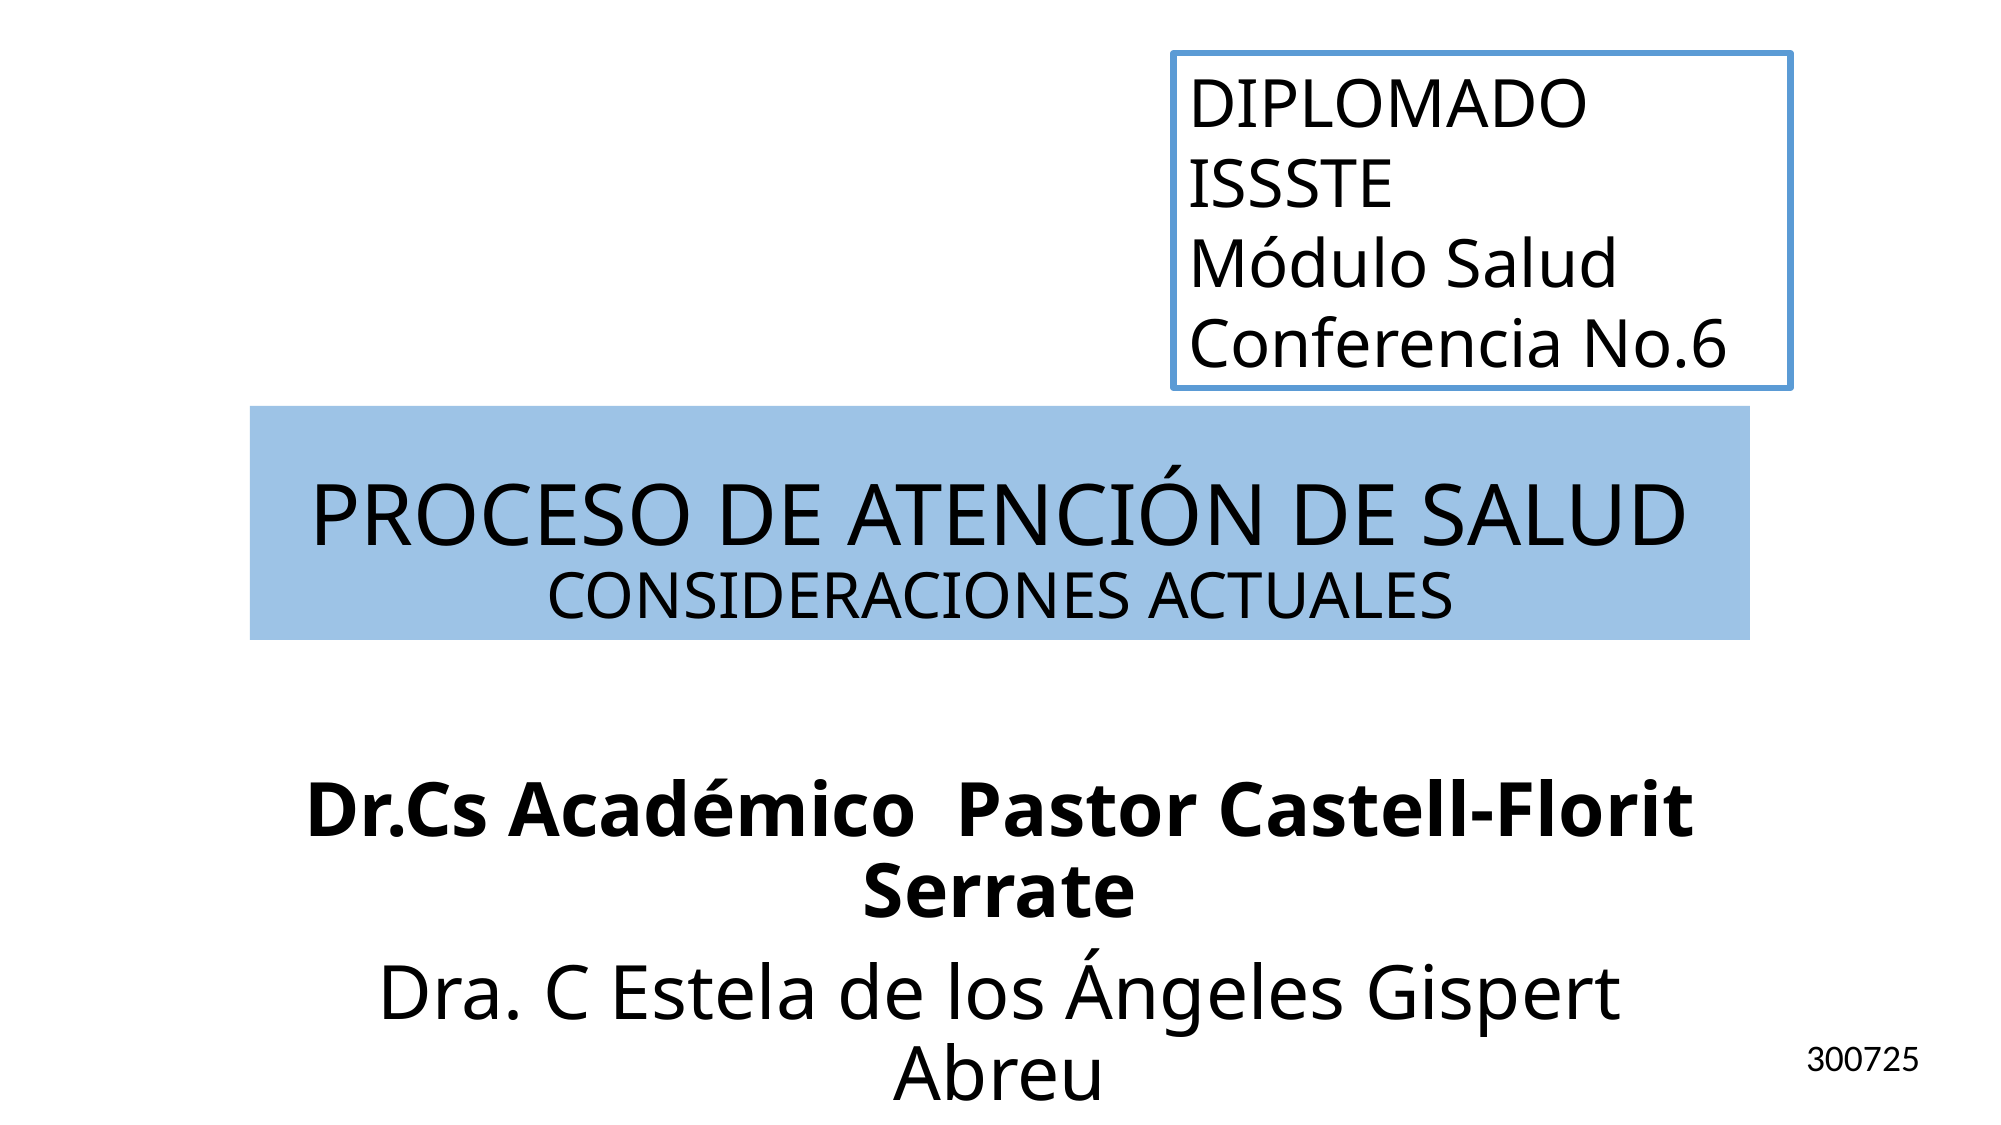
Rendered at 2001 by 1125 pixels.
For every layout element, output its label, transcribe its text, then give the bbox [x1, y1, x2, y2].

text_box 300725 [1791, 1026, 1936, 1087]
subtitle Dr.Cs Académico Pastor Castell-Florit Serrate Dra. C Estela de los Ángeles Gispert Abreu [249, 764, 1750, 892]
title PROCESO DE ATENCIÓN DE SALUD CONSIDERACIONES ACTUALES [249, 405, 1750, 640]
text_box DIPLOMADO ISSSTE Módulo Salud Conferencia No.6 [1173, 53, 1791, 388]
